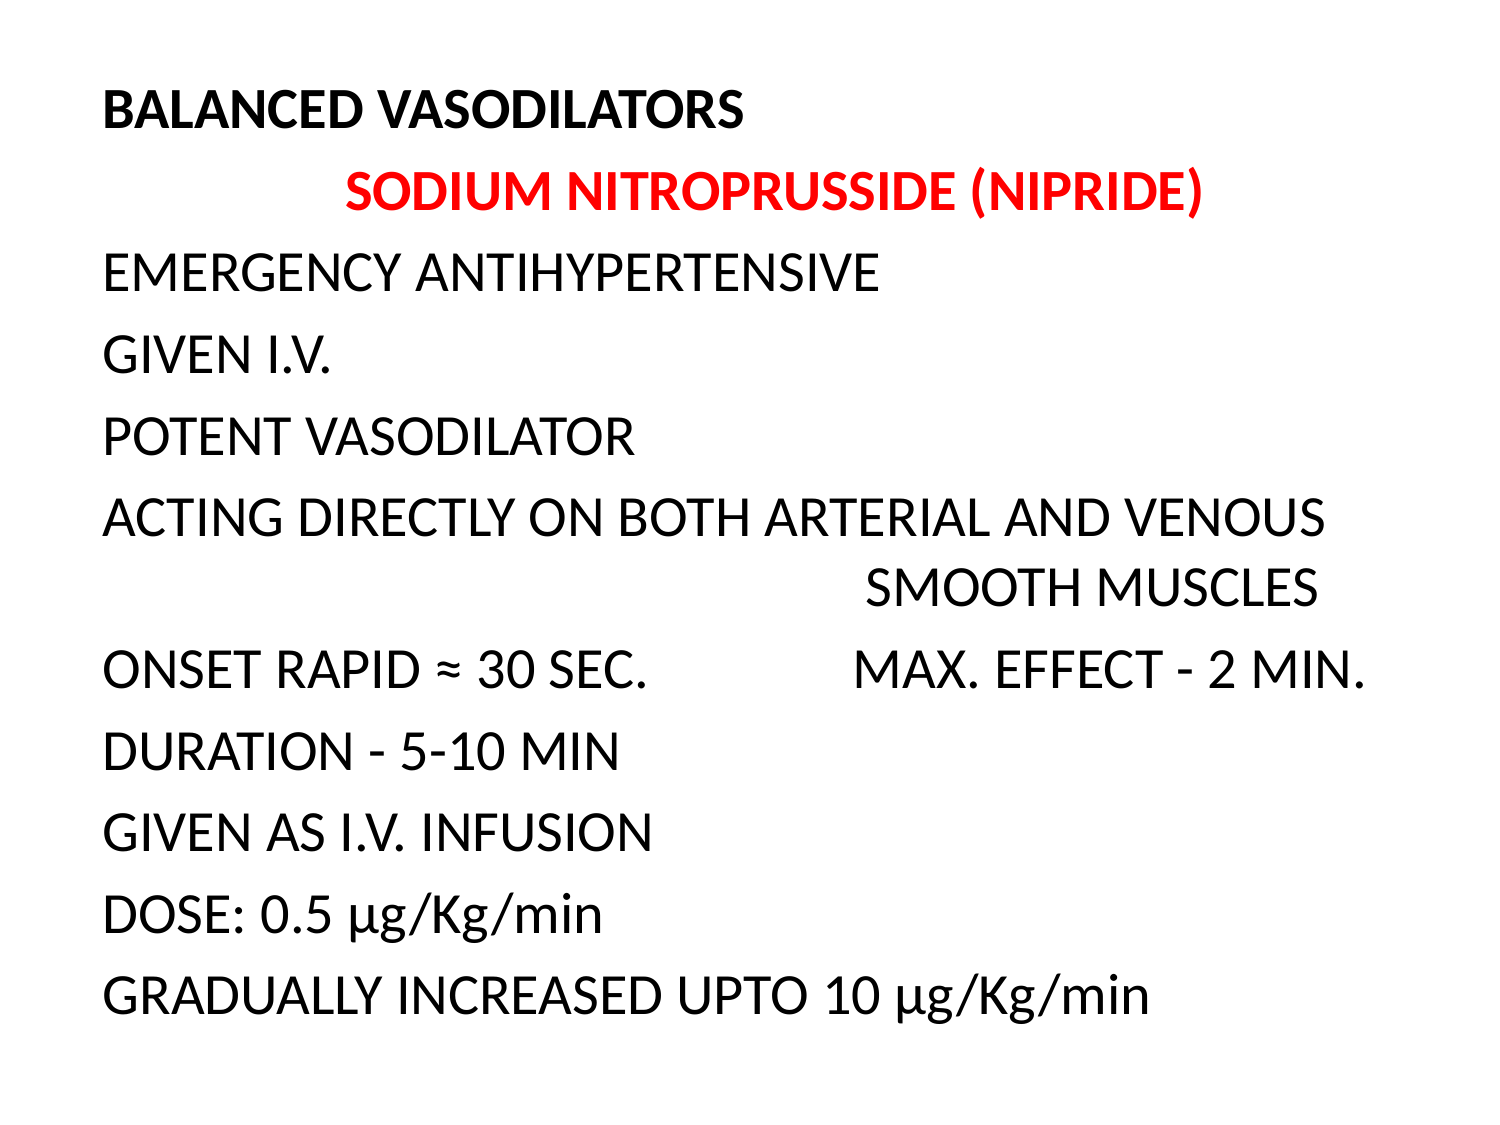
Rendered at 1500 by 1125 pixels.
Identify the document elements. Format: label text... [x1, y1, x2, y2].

list BALANCED VASODILATORS SODIUM NITROPRUSSIDE (NIPRIDE) EMERGENCY ANTIHYPERTENSIVE GIVEN I.V. POTENT VASODILATOR ACTING DIRECTLY ON BOTH ARTERIAL AND VENOUS SMOOTH MUSCLES ONSET RAPID ≈ 30 SEC. MAX. EFFECT - 2 MIN. DURATION - 5-10 MIN GIVEN AS I.V. INFUSION DOSE: 0.5 μg/Kg/min GRADUALLY INCREASED UPTO 10 μg/Kg/min [87, 62, 1463, 1063]
